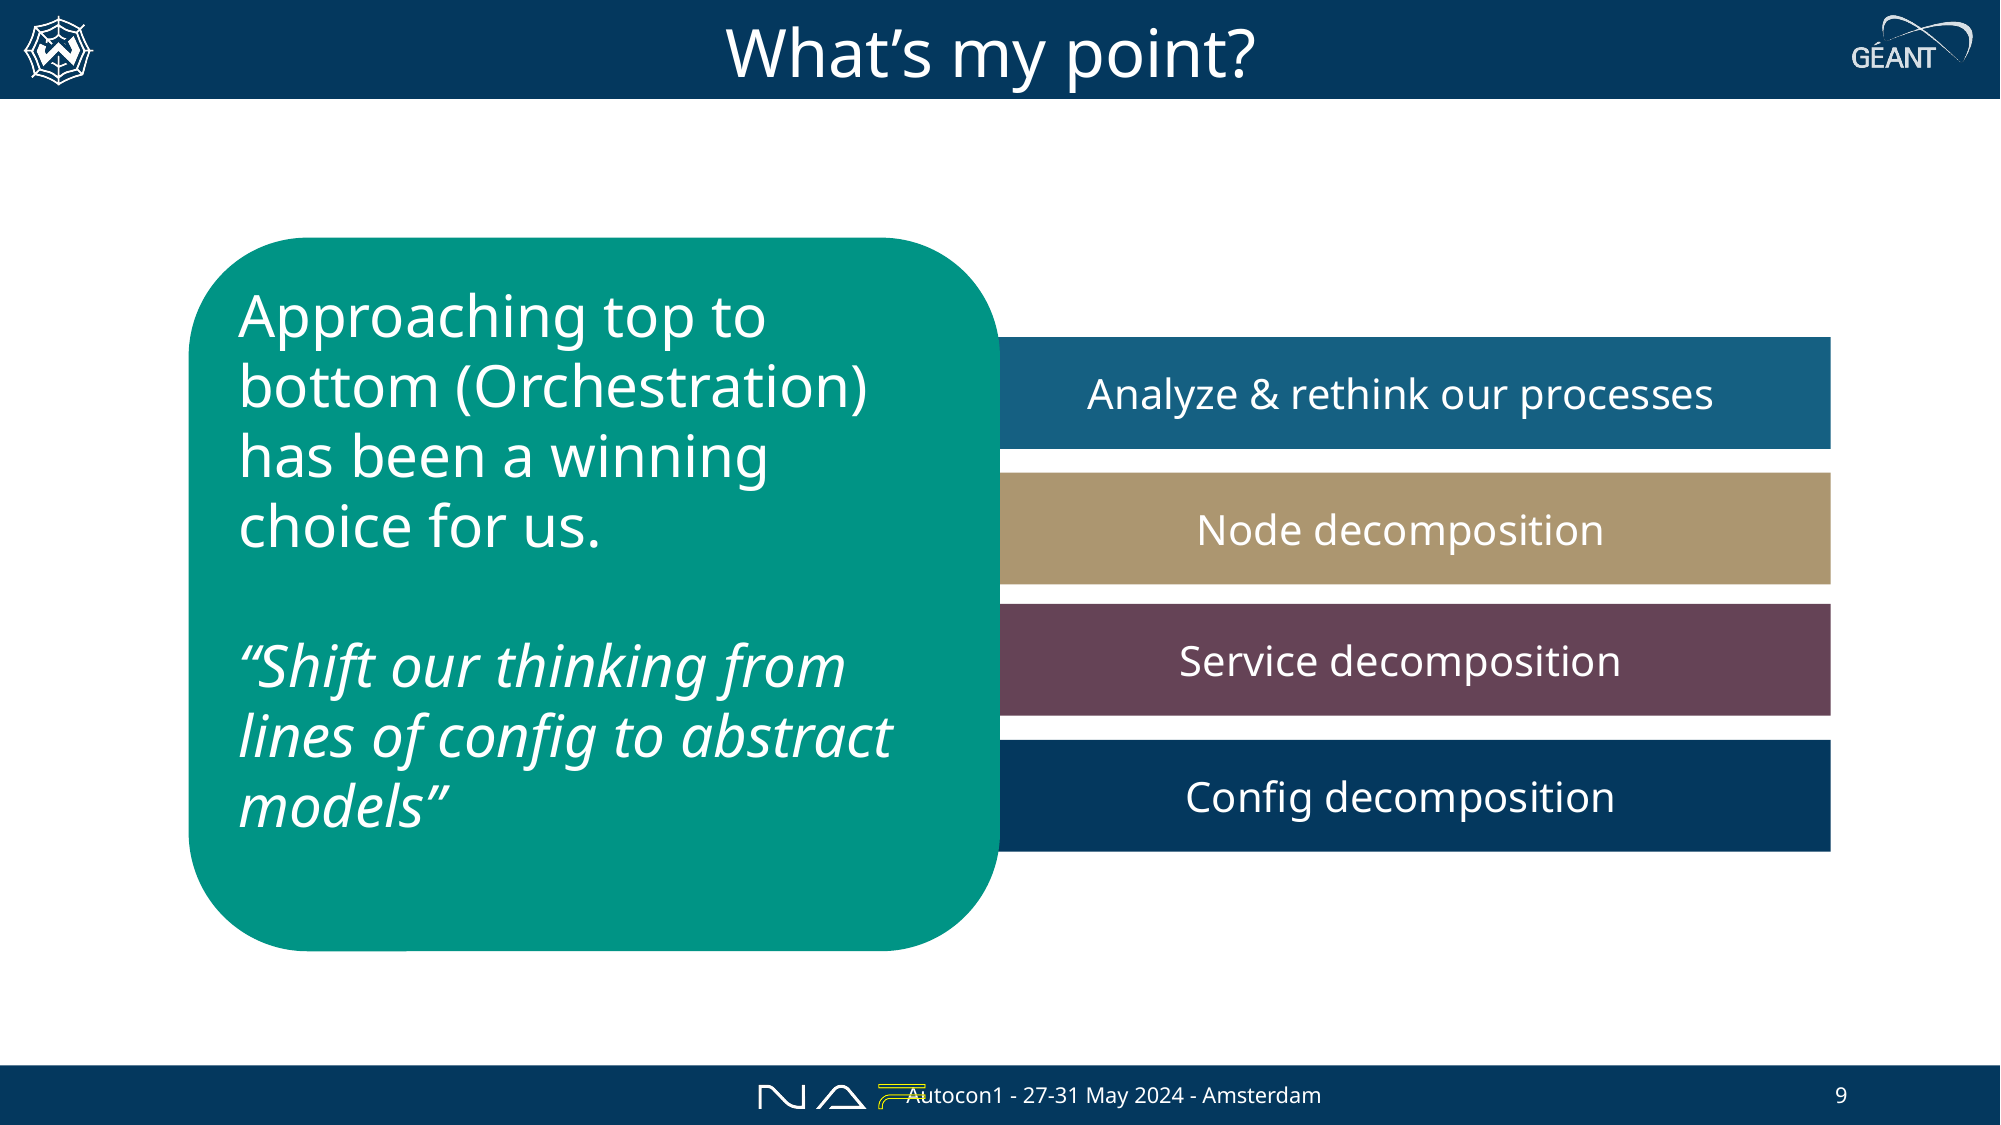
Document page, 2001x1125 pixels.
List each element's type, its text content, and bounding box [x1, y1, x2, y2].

title What’s my point? [301, 0, 1699, 112]
footer Autocon1 - 27-31 May 2024 - Amsterdam [662, 1082, 1338, 1110]
text_box Config decomposition [1000, 738, 1832, 853]
text_box Node decomposition [1002, 471, 1832, 586]
text_box Analyze & rethink our processes [1000, 336, 1832, 450]
slide_number 9 [1412, 1082, 1863, 1110]
text_box Service decomposition [1002, 602, 1832, 717]
picture [0, 0, 117, 109]
text_box Approaching top to bottom (Orchestration) has been a winning choice for us. “Shift our thinking from lines of config to abstract models” [187, 236, 1002, 953]
picture [1852, 15, 1973, 69]
